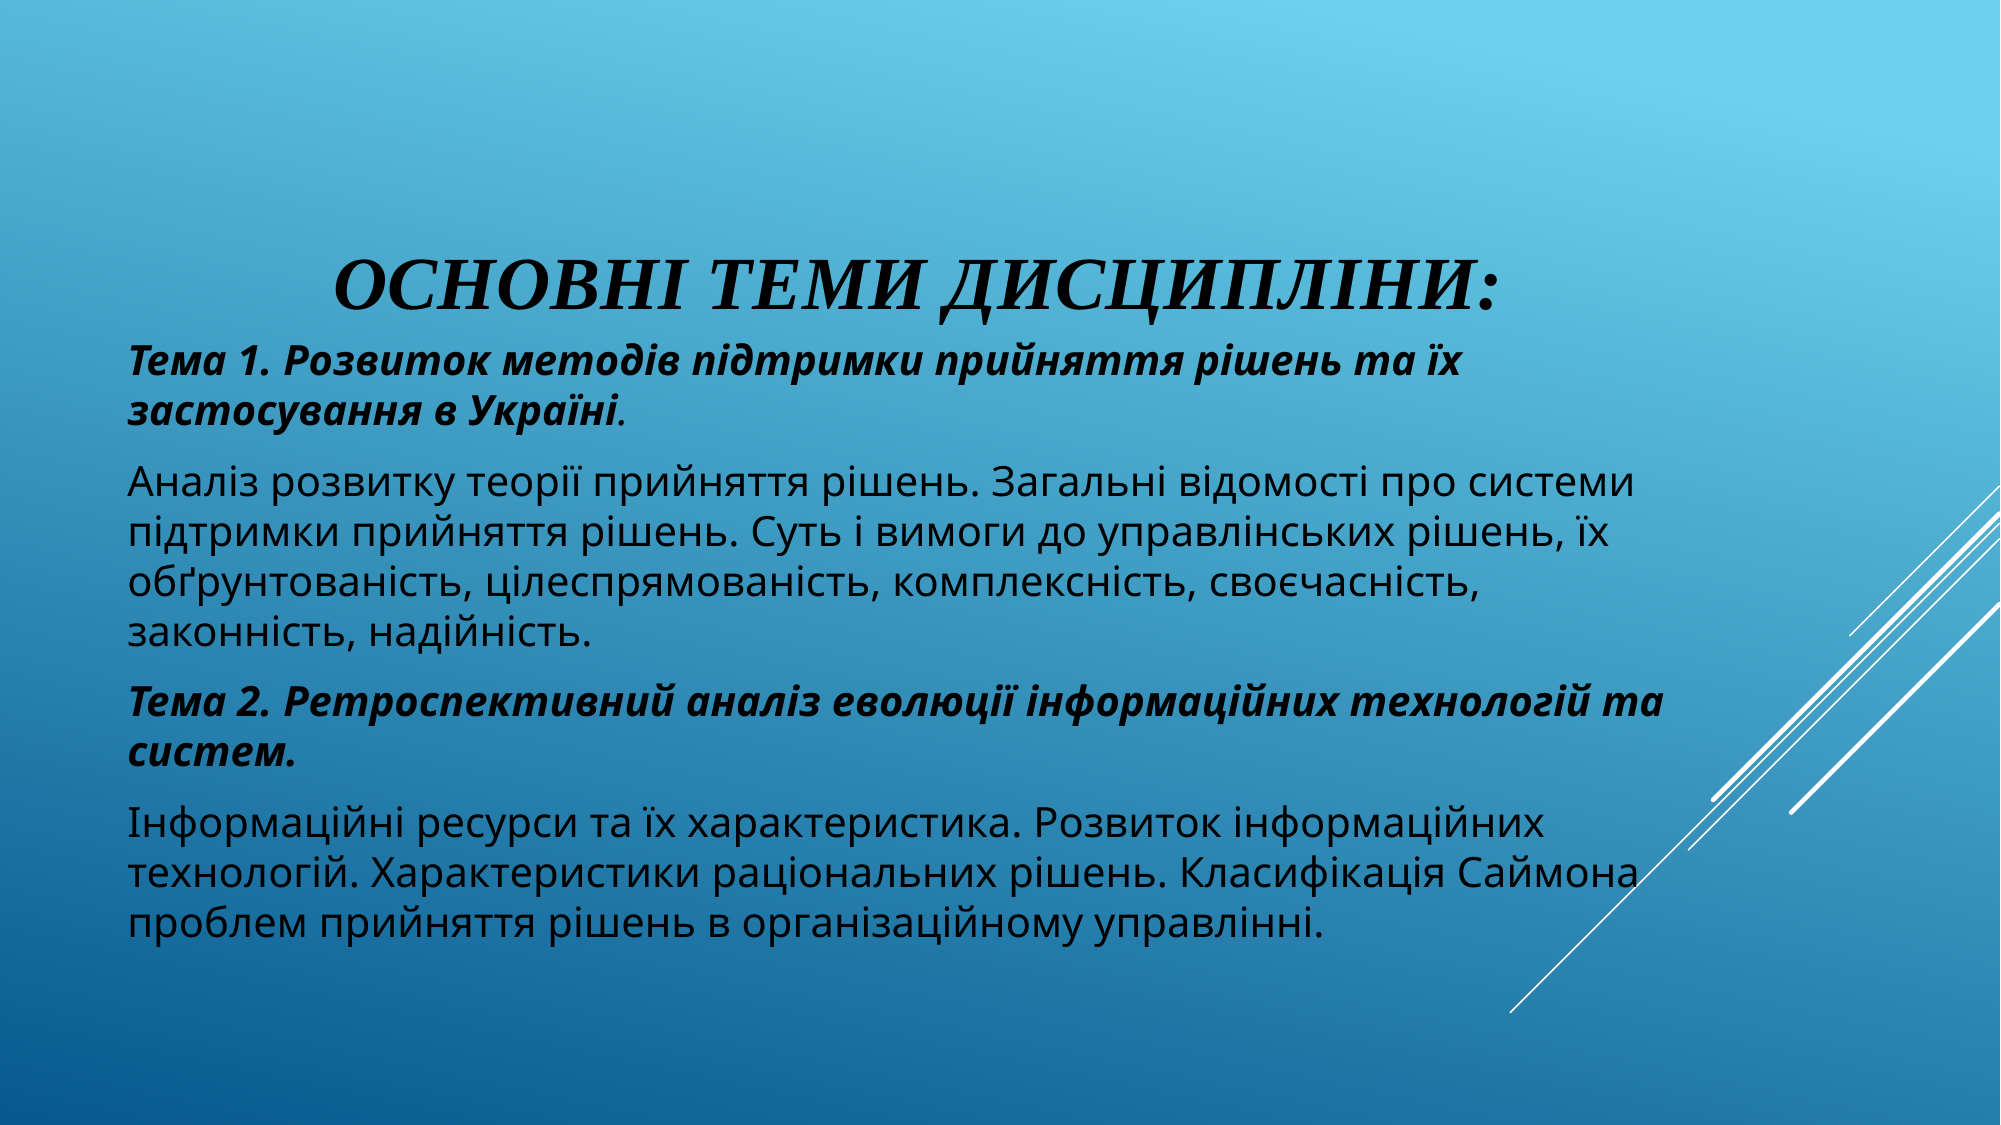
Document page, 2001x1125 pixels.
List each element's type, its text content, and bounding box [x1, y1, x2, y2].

list ОСНОВНІ ТЕМИ ДИСЦИПЛІНИ: Тема 1. Розвиток методів підтримки прийняття рішень та їх застосування в Україні. Аналіз розвитку теорії прийняття рішень. Загальні відомості про системи підтримки прийняття рішень. Суть і вимоги до управлінських рішень, їх обґрунтованість, цілеспрямованість, комплексність, своєчасність, законність, надійність. Тема 2. Ретроспективний аналіз еволюції інформаційних технологій та систем. Інформаційні ресурси та їх характеристика. Розвиток інформаційних технологій. Характеристики раціональних рішень. Класифікація Саймона проблем прийняття рішень в організаційному управлінні. [112, 48, 1725, 1098]
